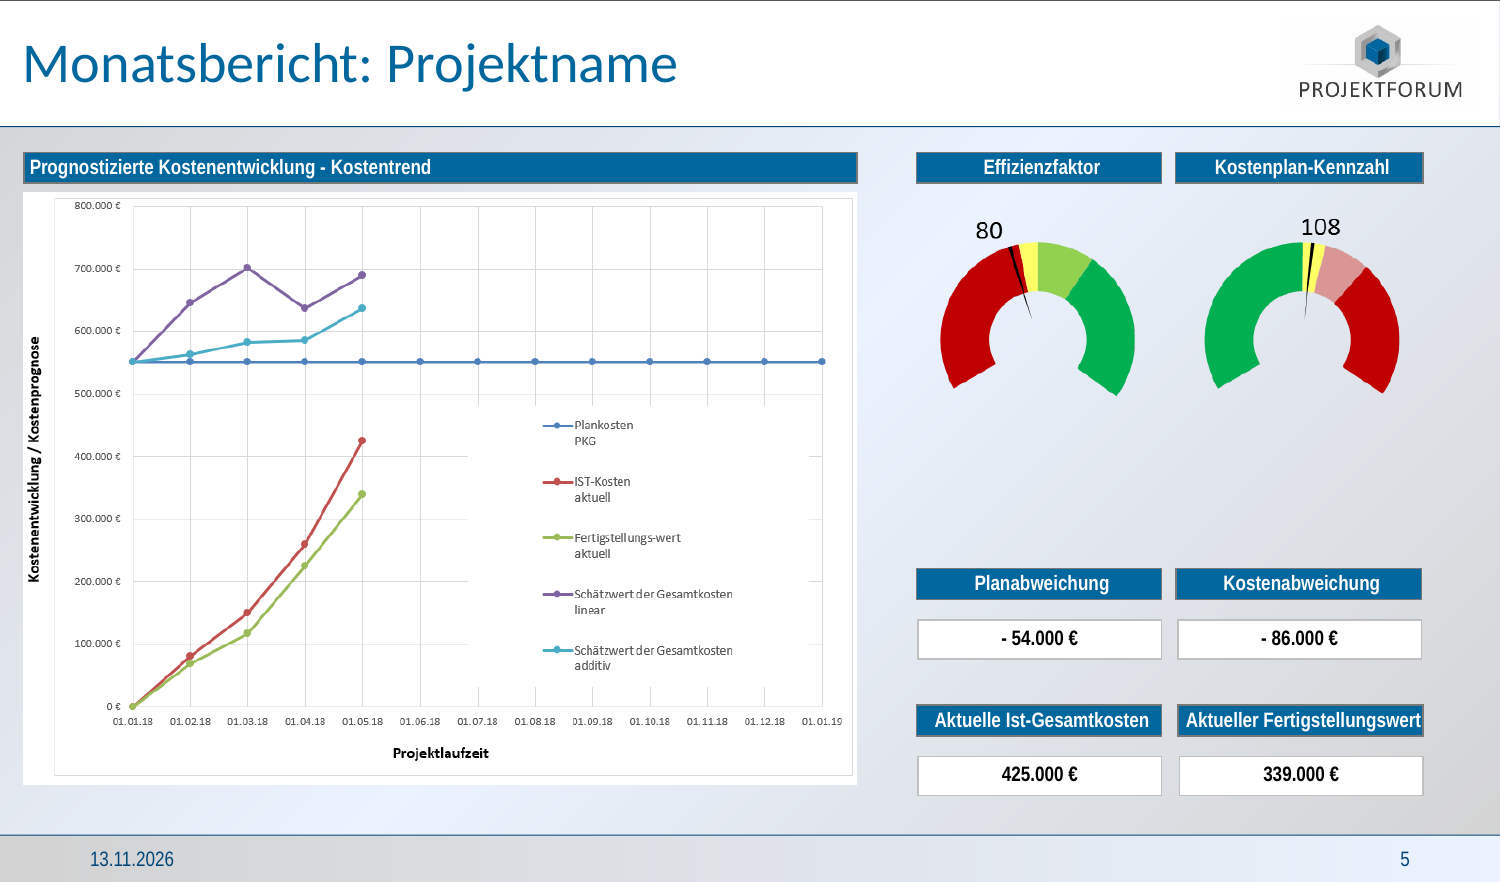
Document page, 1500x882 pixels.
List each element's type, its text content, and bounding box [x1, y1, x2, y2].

slide_number 5 [1074, 841, 1425, 879]
text_box 425.000 € [918, 756, 1162, 796]
text_box Effizienzfaktor [916, 152, 1162, 184]
picture [902, 191, 1437, 488]
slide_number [75, 841, 425, 879]
text_box Kostenplan-Kennzahl [1175, 152, 1423, 184]
text_box - 86.000 € [1178, 619, 1422, 659]
text_box Aktuelle Ist-Gesamtkosten [916, 705, 1162, 736]
text_box Planabweichung [916, 568, 1162, 600]
picture [1410, 17, 1478, 107]
text_box Aktueller Fertigstellungswert [1178, 705, 1423, 736]
text_box - 54.000 € [918, 619, 1162, 659]
text_box 339.000 € [1179, 756, 1423, 796]
text_box Prognostizierte Kostenentwicklung - Kostentrend [23, 152, 857, 184]
title Monatsbericht: Projektname [7, 1, 1410, 128]
text_box Kostenabweichung [1176, 568, 1422, 600]
picture [23, 192, 858, 786]
